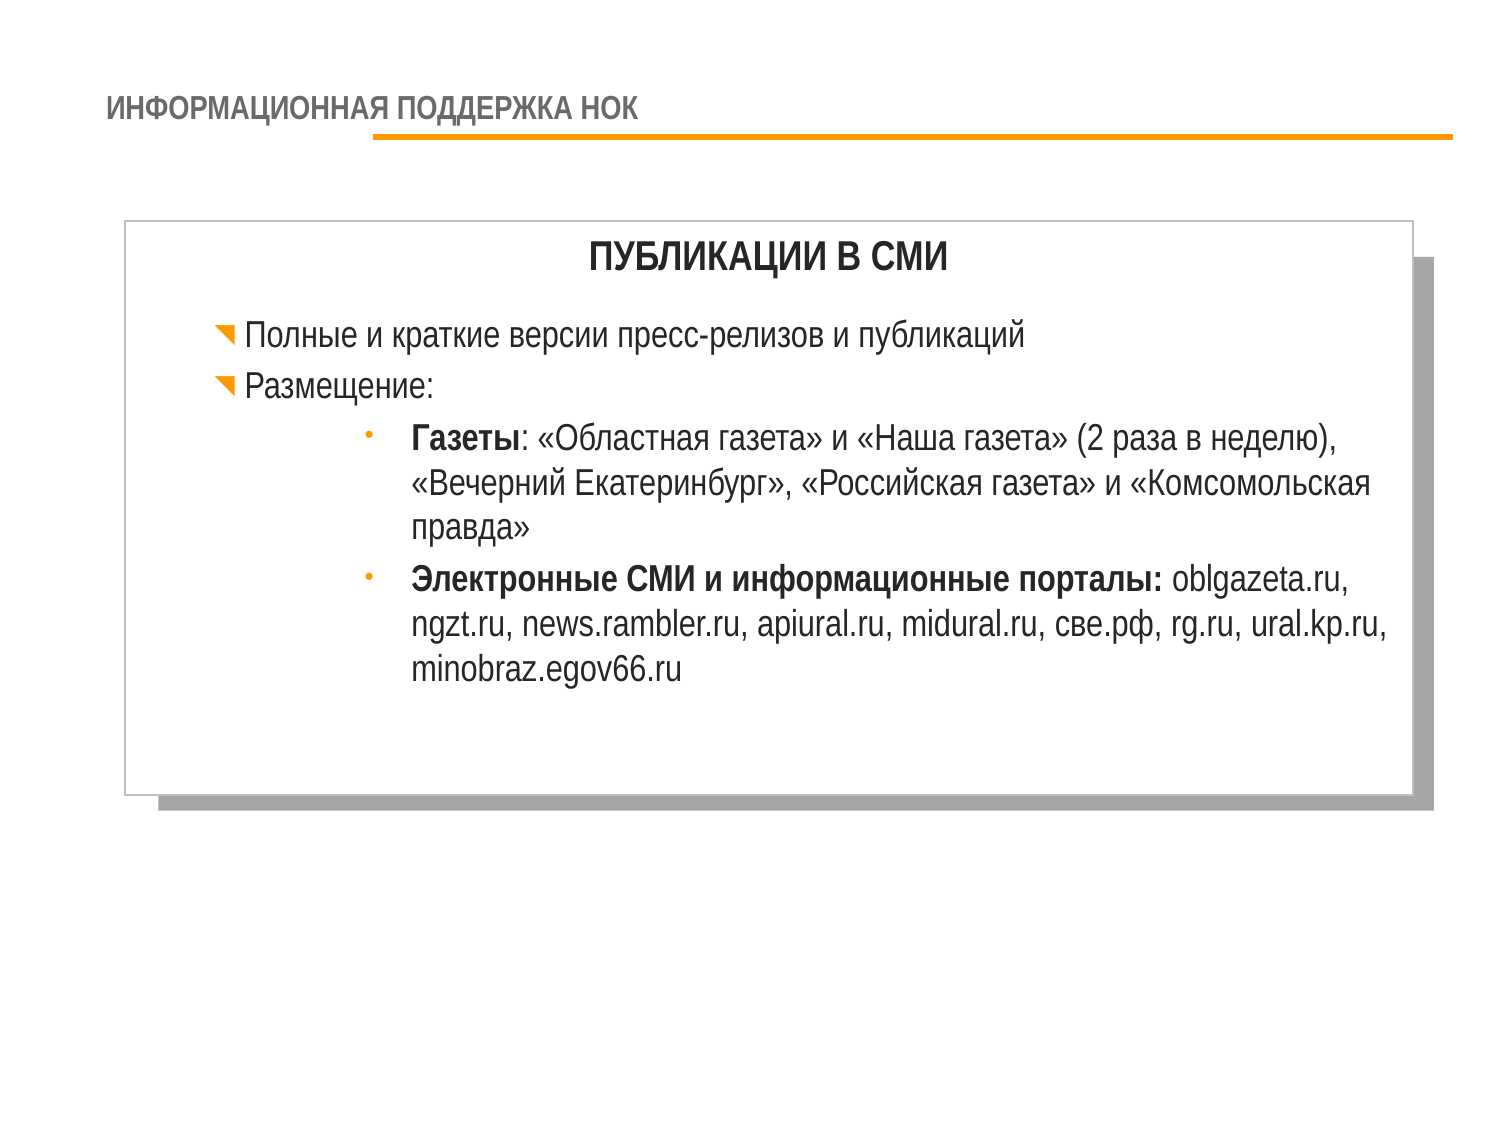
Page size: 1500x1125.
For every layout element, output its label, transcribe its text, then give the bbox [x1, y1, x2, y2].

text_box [124, 221, 1435, 811]
title Информационная поддержка нок [91, 63, 1441, 149]
